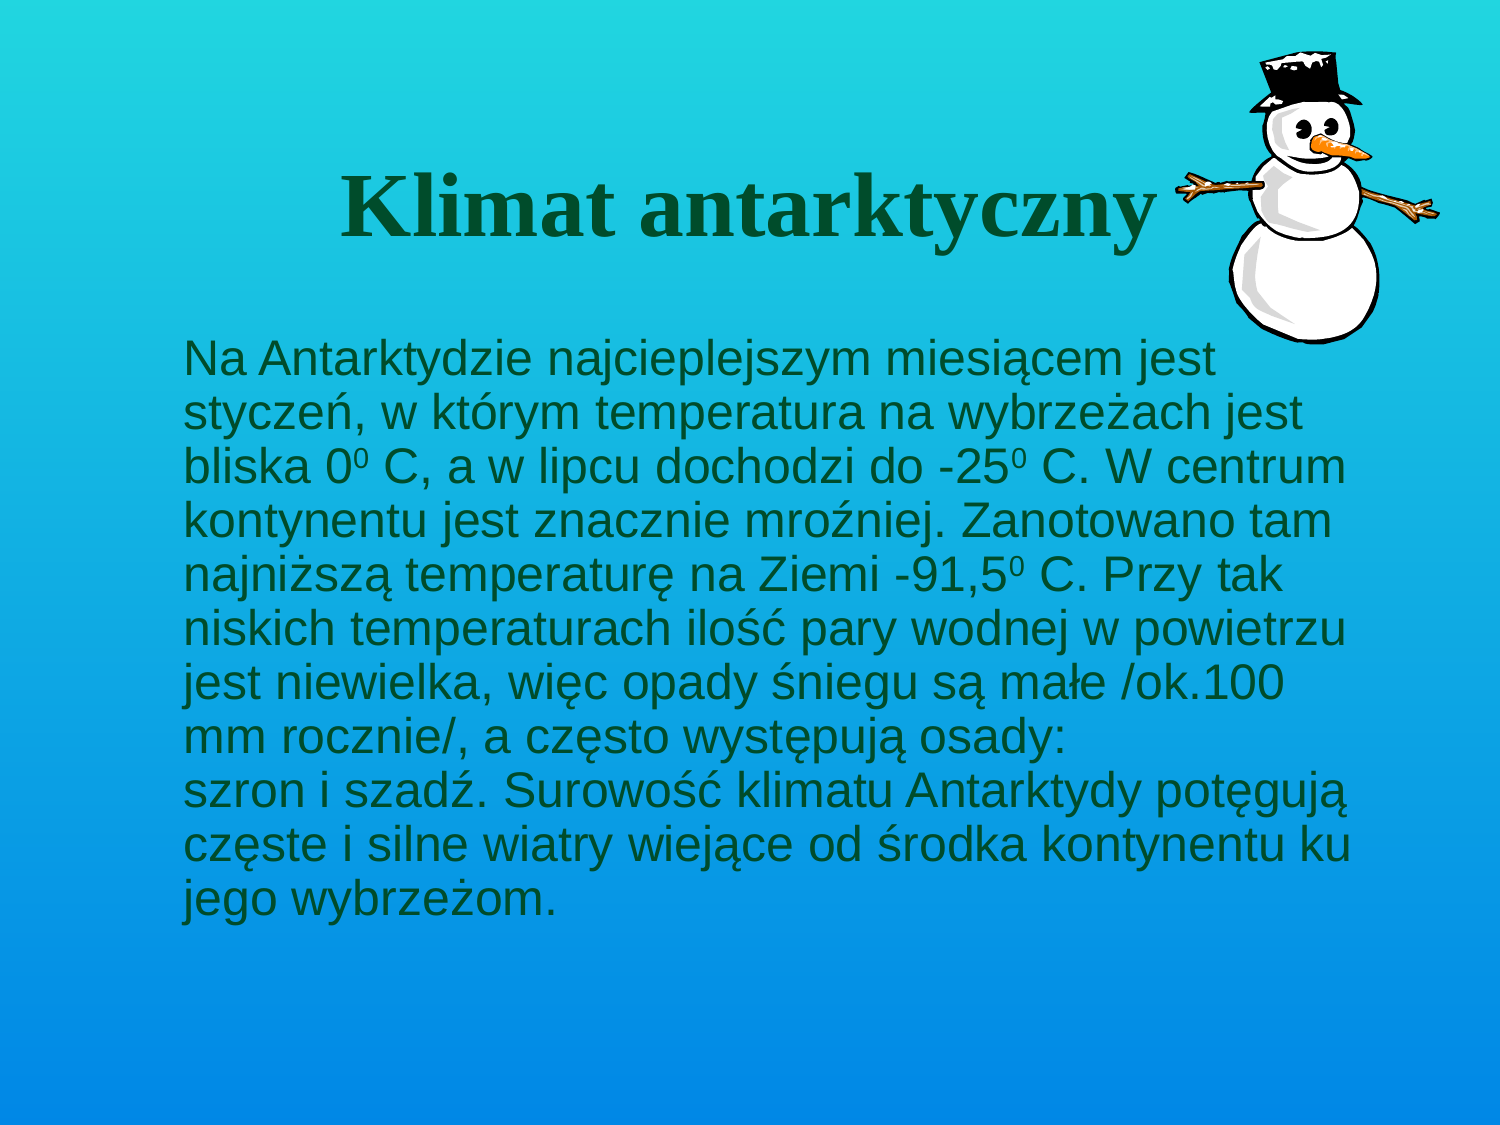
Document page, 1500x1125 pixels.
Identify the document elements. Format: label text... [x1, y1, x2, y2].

picture [1174, 49, 1441, 347]
list Na Antarktydzie najcieplejszym miesiącem jest styczeń, w którym temperatura na wybrzeżach jest bliska 00 C, a w lipcu dochodzi do -250 C. W centrum kontynentu jest znacznie mroźniej. Zanotowano tam najniższą temperaturę na Ziemi -91,50 C. Przy tak niskich temperaturach ilość pary wodnej w powietrzu jest niewielka, więc opady śniegu są małe /ok.100 mm rocznie/, a często występują osady: szron i szadź. Surowość klimatu Antarktydy potęgują częste i silne wiatry wiejące od środka kontynentu ku jego wybrzeżom. [112, 324, 1388, 1001]
title Klimat antarktyczny [112, 74, 1169, 263]
